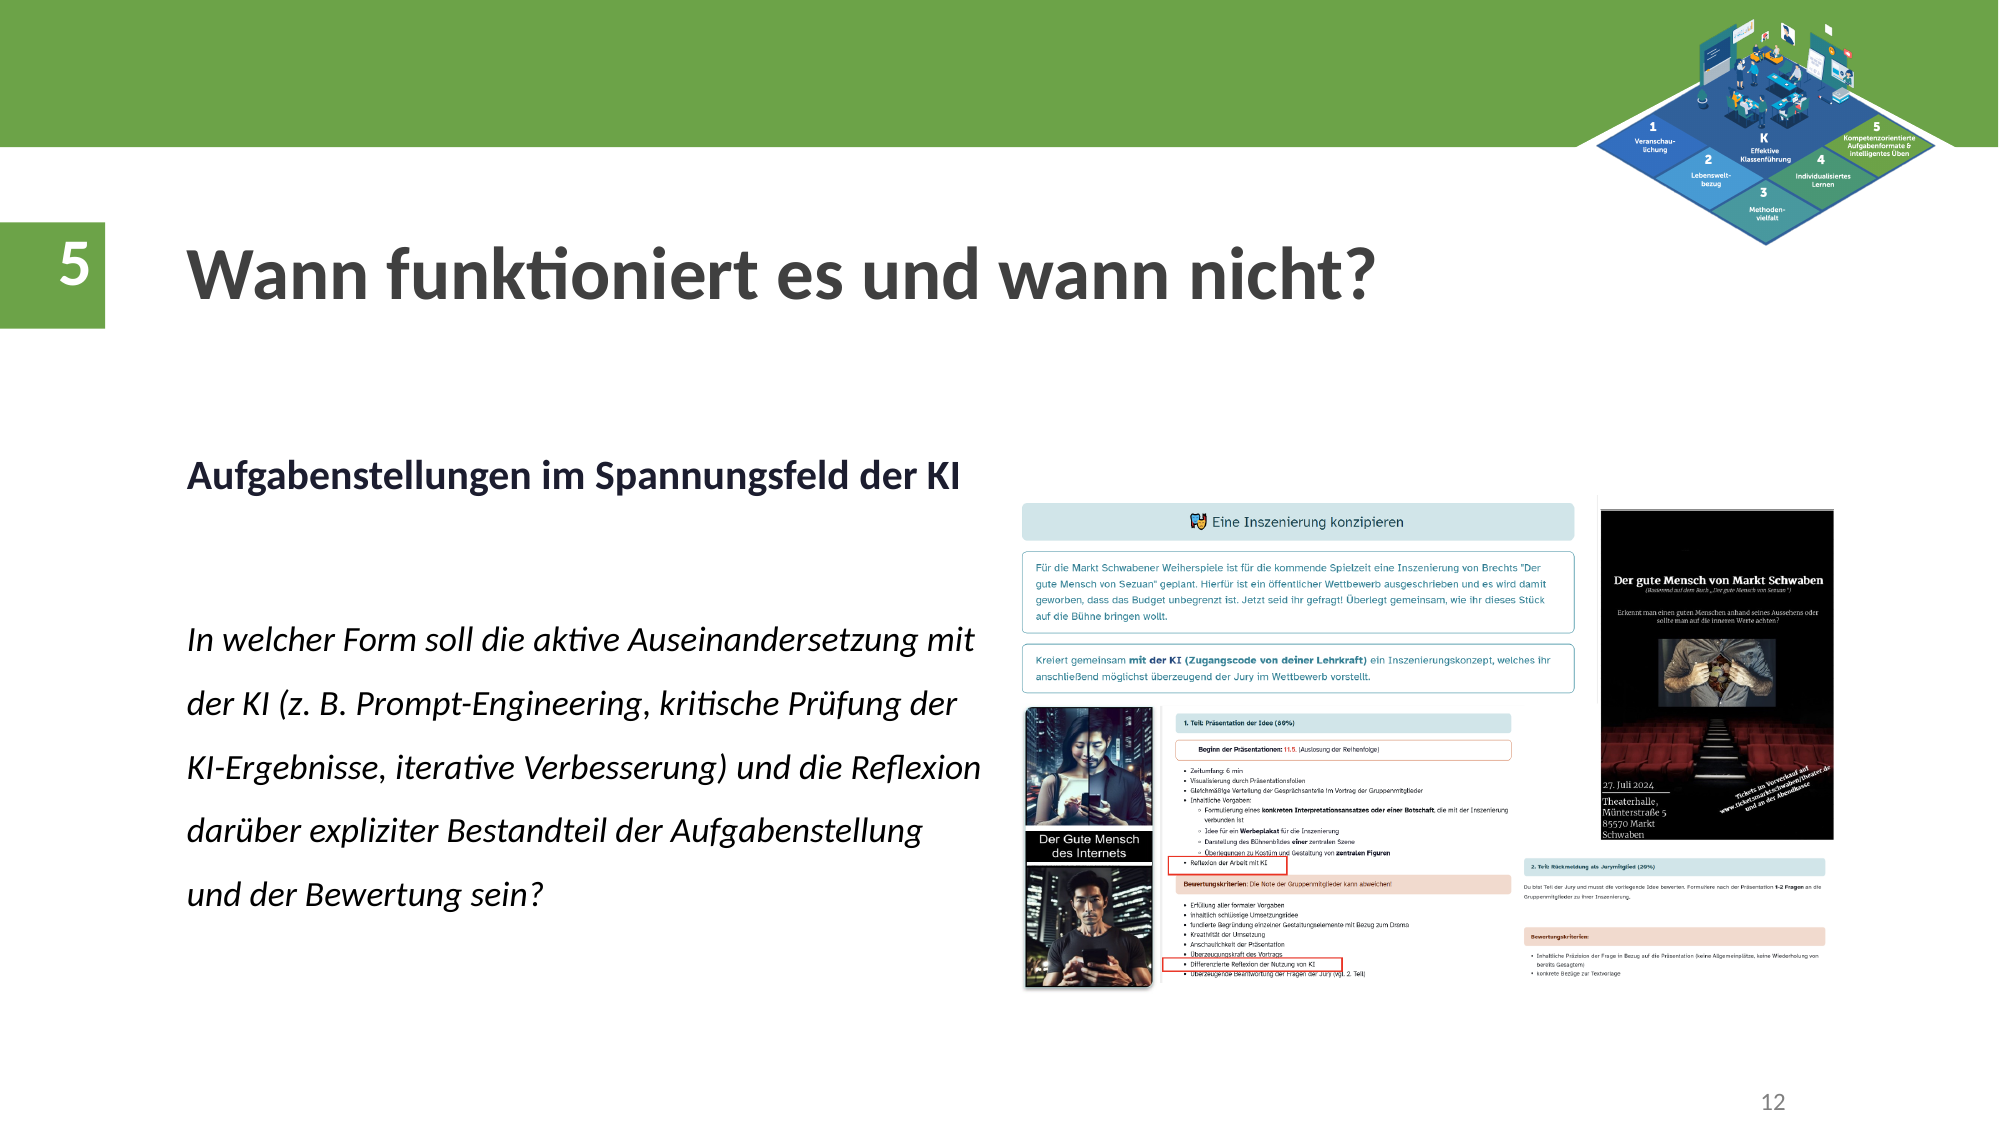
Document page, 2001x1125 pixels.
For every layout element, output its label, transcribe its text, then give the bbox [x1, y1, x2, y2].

list Wann funktioniert es und wann nicht? [171, 239, 1902, 324]
picture [1589, 12, 1942, 249]
picture [999, 495, 1847, 994]
list Aufgabenstellungen im Spannungsfeld der KI In welcher Form soll die aktive Auseinandersetzung mit der KI (z. B. Prompt-Engineering, kritische Prüfung der KI-Ergebnisse, iterative Verbesserung) und die Reflexion darüber expliziter Bestandteil der Aufgabenstellung und der Bewertung sein? [171, 446, 1000, 1038]
slide_number 12 [1350, 1075, 1801, 1125]
